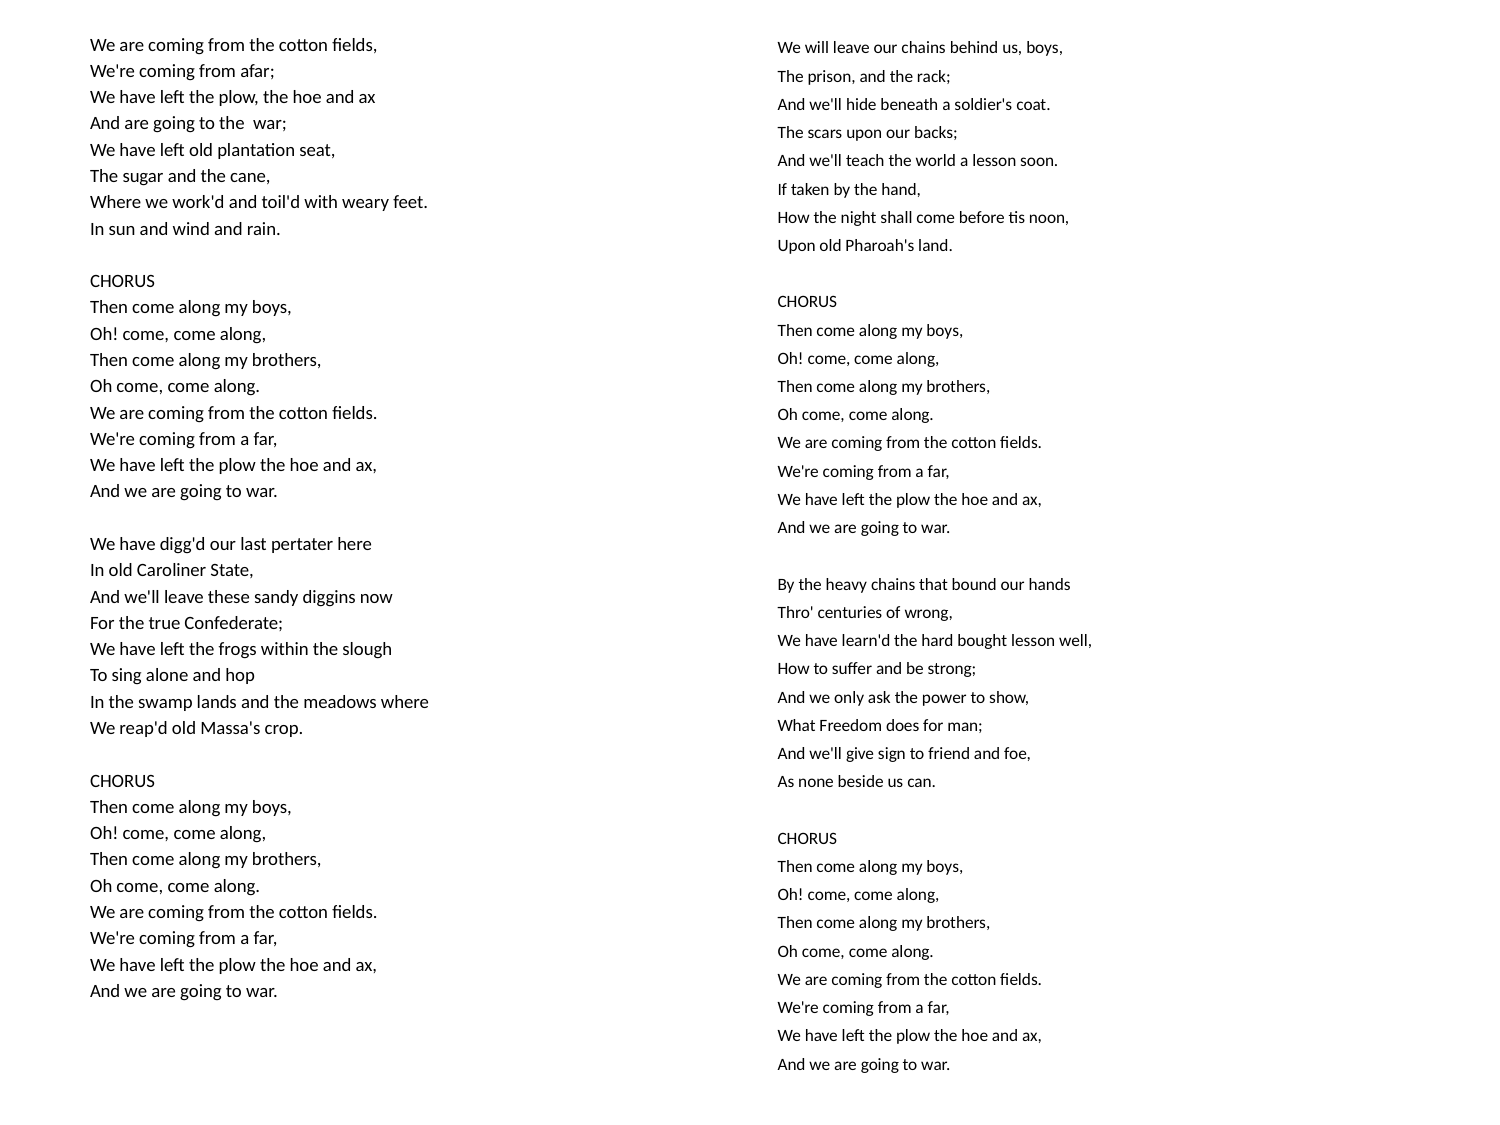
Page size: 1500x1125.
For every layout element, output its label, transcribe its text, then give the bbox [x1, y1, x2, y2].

list We will leave our chains behind us, boys, The prison, and the rack; And we'll hide beneath a soldier's coat. The scars upon our backs; And we'll teach the world a lesson soon. If taken by the hand, How the night shall come before tis noon, Upon old Pharoah's land. CHORUS Then come along my boys, Oh! come, come along, Then come along my brothers, Oh come, come along. We are coming from the cotton fields. We're coming from a far, We have left the plow the hoe and ax, And we are going to war. By the heavy chains that bound our hands Thro' centuries of wrong, We have learn'd the hard bought lesson well, How to suffer and be strong; And we only ask the power to show, What Freedom does for man; And we'll give sign to friend and foe, As none beside us can. CHORUS Then come along my boys, Oh! come, come along, Then come along my brothers, Oh come, come along. We are coming from the cotton fields. We're coming from a far, We have left the plow the hoe and ax, And we are going to war. [762, 24, 1425, 1088]
list We are coming from the cotton fields, We're coming from afar; We have left the plow, the hoe and ax And are going to the war; We have left old plantation seat, The sugar and the cane, Where we work'd and toil'd with weary feet. In sun and wind and rain. CHORUS Then come along my boys, Oh! come, come along, Then come along my brothers, Oh come, come along. We are coming from the cotton fields. We're coming from a far, We have left the plow the hoe and ax, And we are going to war. We have digg'd our last pertater here In old Caroliner State, And we'll leave these sandy diggins now For the true Confederate; We have left the frogs within the slough To sing alone and hop In the swamp lands and the meadows where We reap'd old Massa's crop. CHORUS Then come along my boys, Oh! come, come along, Then come along my brothers, Oh come, come along. We are coming from the cotton fields. We're coming from a far, We have left the plow the hoe and ax, And we are going to war. [75, 24, 738, 1088]
